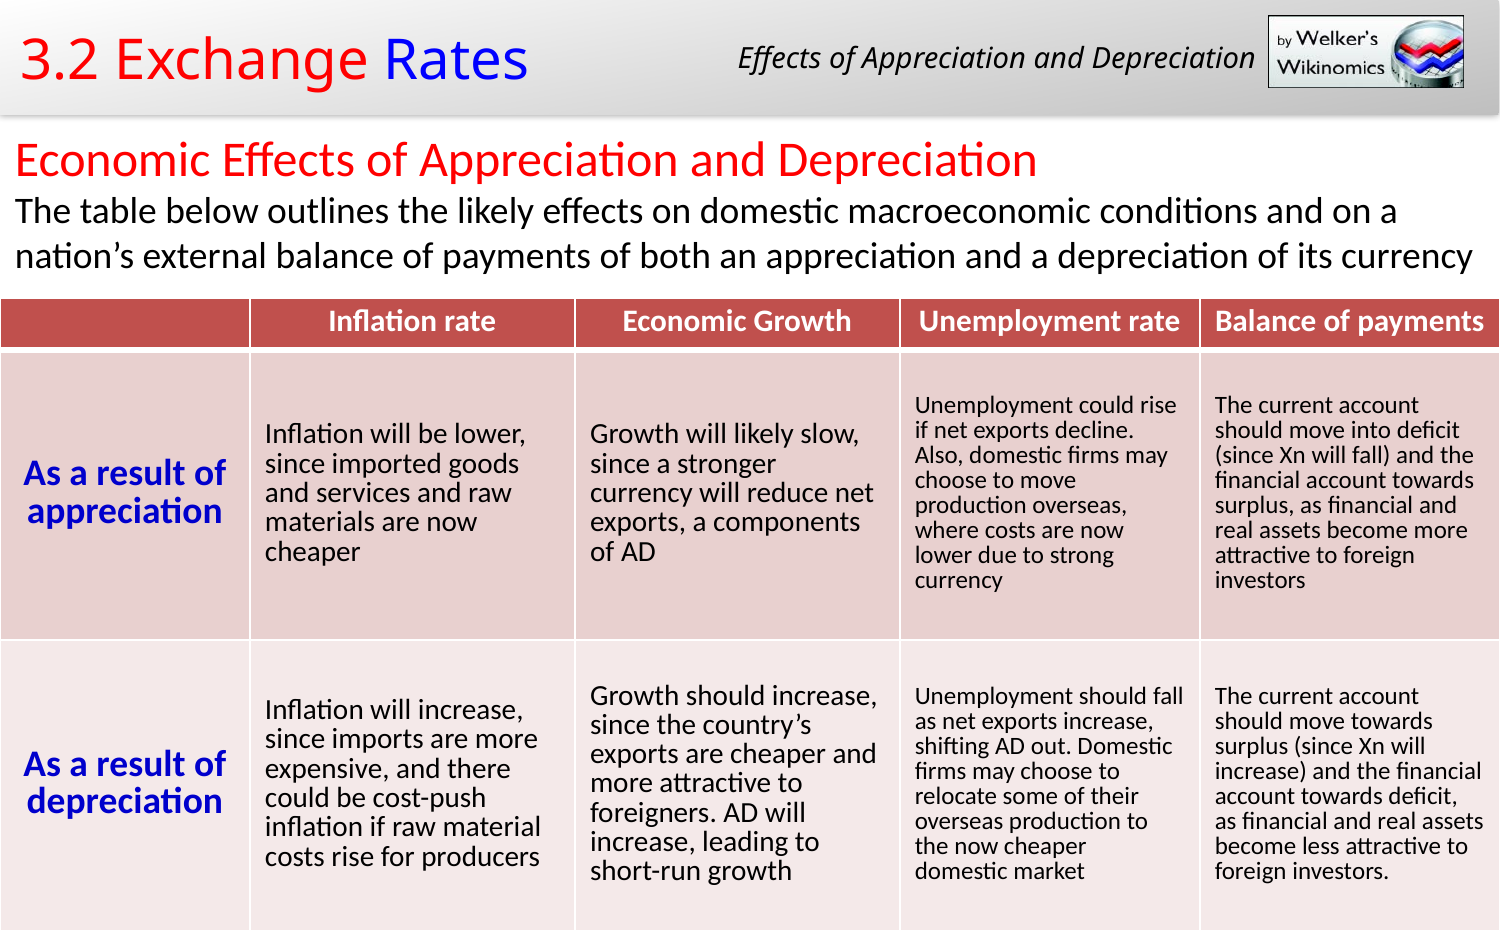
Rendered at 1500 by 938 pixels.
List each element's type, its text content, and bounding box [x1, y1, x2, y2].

table_cell As a result of appreciation [1, 353, 249, 639]
table_cell Inflation will increase, since imports are more expensive, and there could be cost-push inflation if raw material costs rise for producers [251, 641, 574, 930]
table_cell The current account should move into deficit (since Xn will fall) and the financial account towards surplus, as financial and real assets become more attractive to foreign investors [1201, 353, 1499, 639]
picture [1268, 15, 1464, 88]
table_cell Unemployment could rise if net exports decline. Also, domestic firms may choose to move production overseas, where costs are now lower due to strong currency [901, 353, 1199, 639]
table_header Inflation rate [251, 299, 574, 347]
table_cell The current account should move towards surplus (since Xn will increase) and the financial account towards deficit, as financial and real assets become less attractive to foreign investors. [1201, 641, 1499, 930]
table_header Balance of payments [1201, 299, 1499, 347]
table_cell Unemployment should fall as net exports increase, shifting AD out. Domestic firms may choose to relocate some of their overseas production to the now cheaper domestic market [901, 641, 1199, 930]
text_box Effects of Appreciation and Depreciation [724, 32, 1270, 81]
table_cell Growth should increase, since the country’s exports are cheaper and more attractive to foreigners. AD will increase, leading to short-run growth [576, 641, 899, 930]
table_header Economic Growth [576, 299, 899, 347]
table_cell As a result of depreciation [1, 641, 249, 930]
table_cell Growth will likely slow, since a stronger currency will reduce net exports, a components of AD [576, 353, 899, 639]
table_cell Inflation will be lower, since imported goods and services and raw materials are now cheaper [251, 353, 574, 639]
text_box Economic Effects of Appreciation and Depreciation The table below outlines the likely effects on domestic macroeconomic conditions and on a nation’s external balance of payments of both an appreciation and a depreciation of its currency [0, 118, 1500, 284]
table_header Unemployment rate [901, 299, 1199, 347]
table_header [1, 299, 249, 347]
